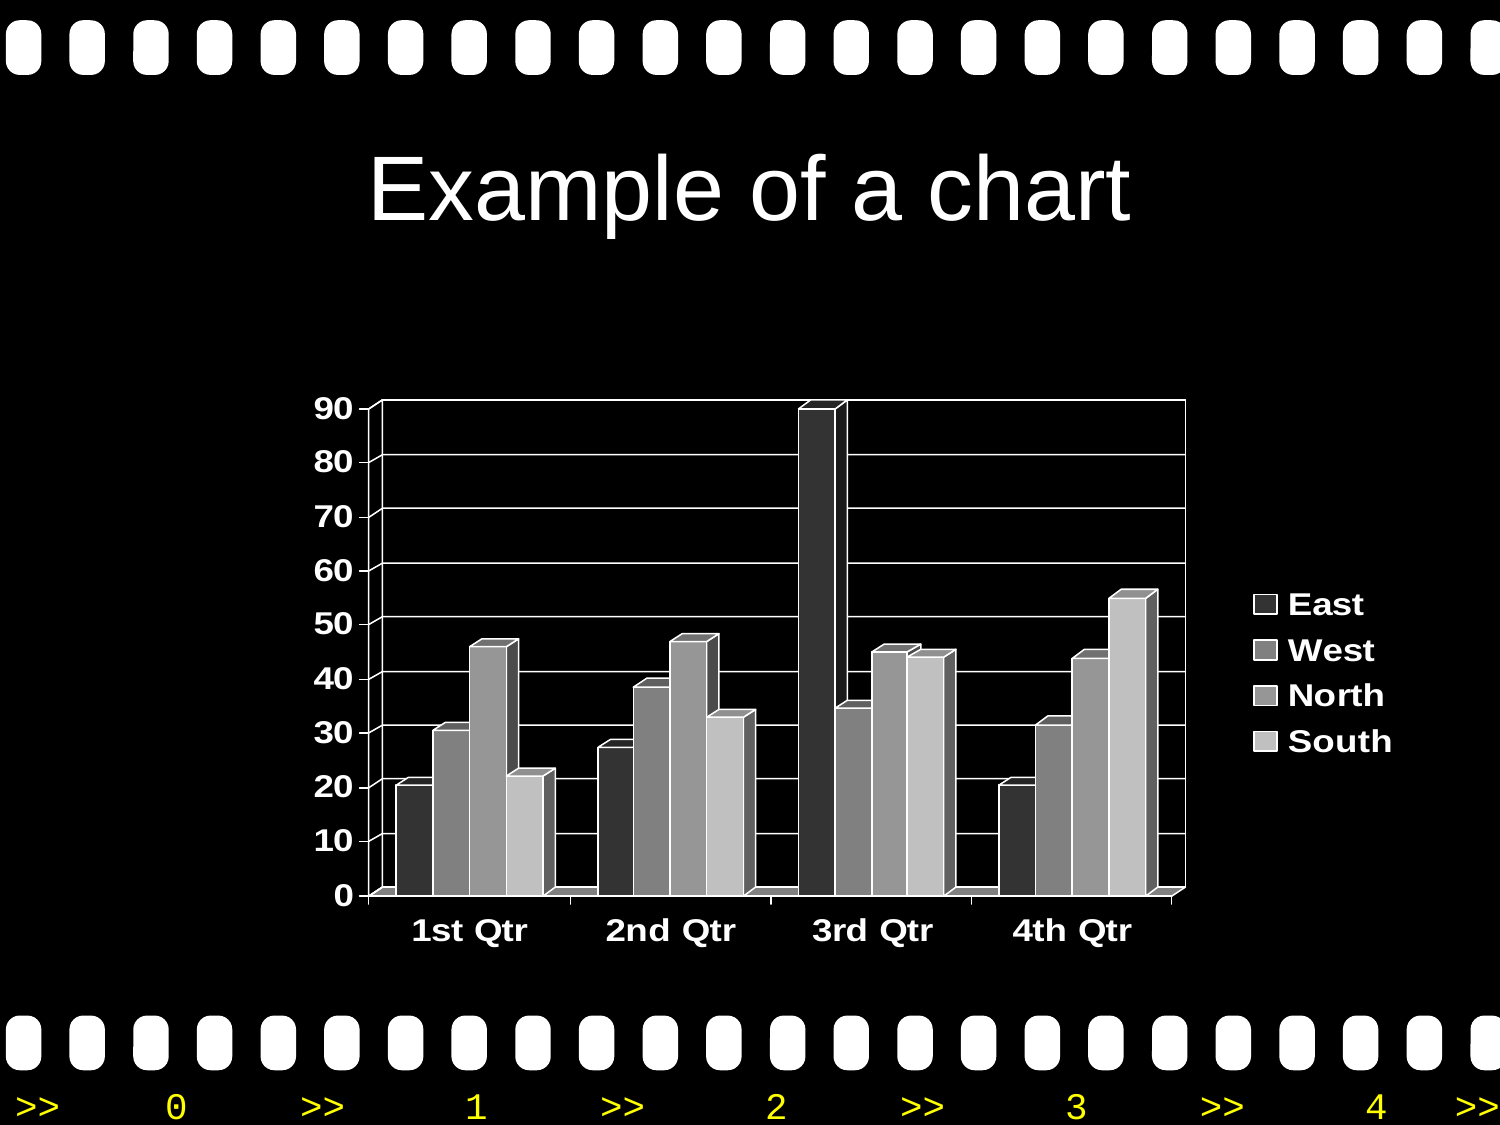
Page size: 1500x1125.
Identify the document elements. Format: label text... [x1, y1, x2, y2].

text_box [244, 360, 1416, 982]
title Example of a chart [75, 90, 1425, 278]
